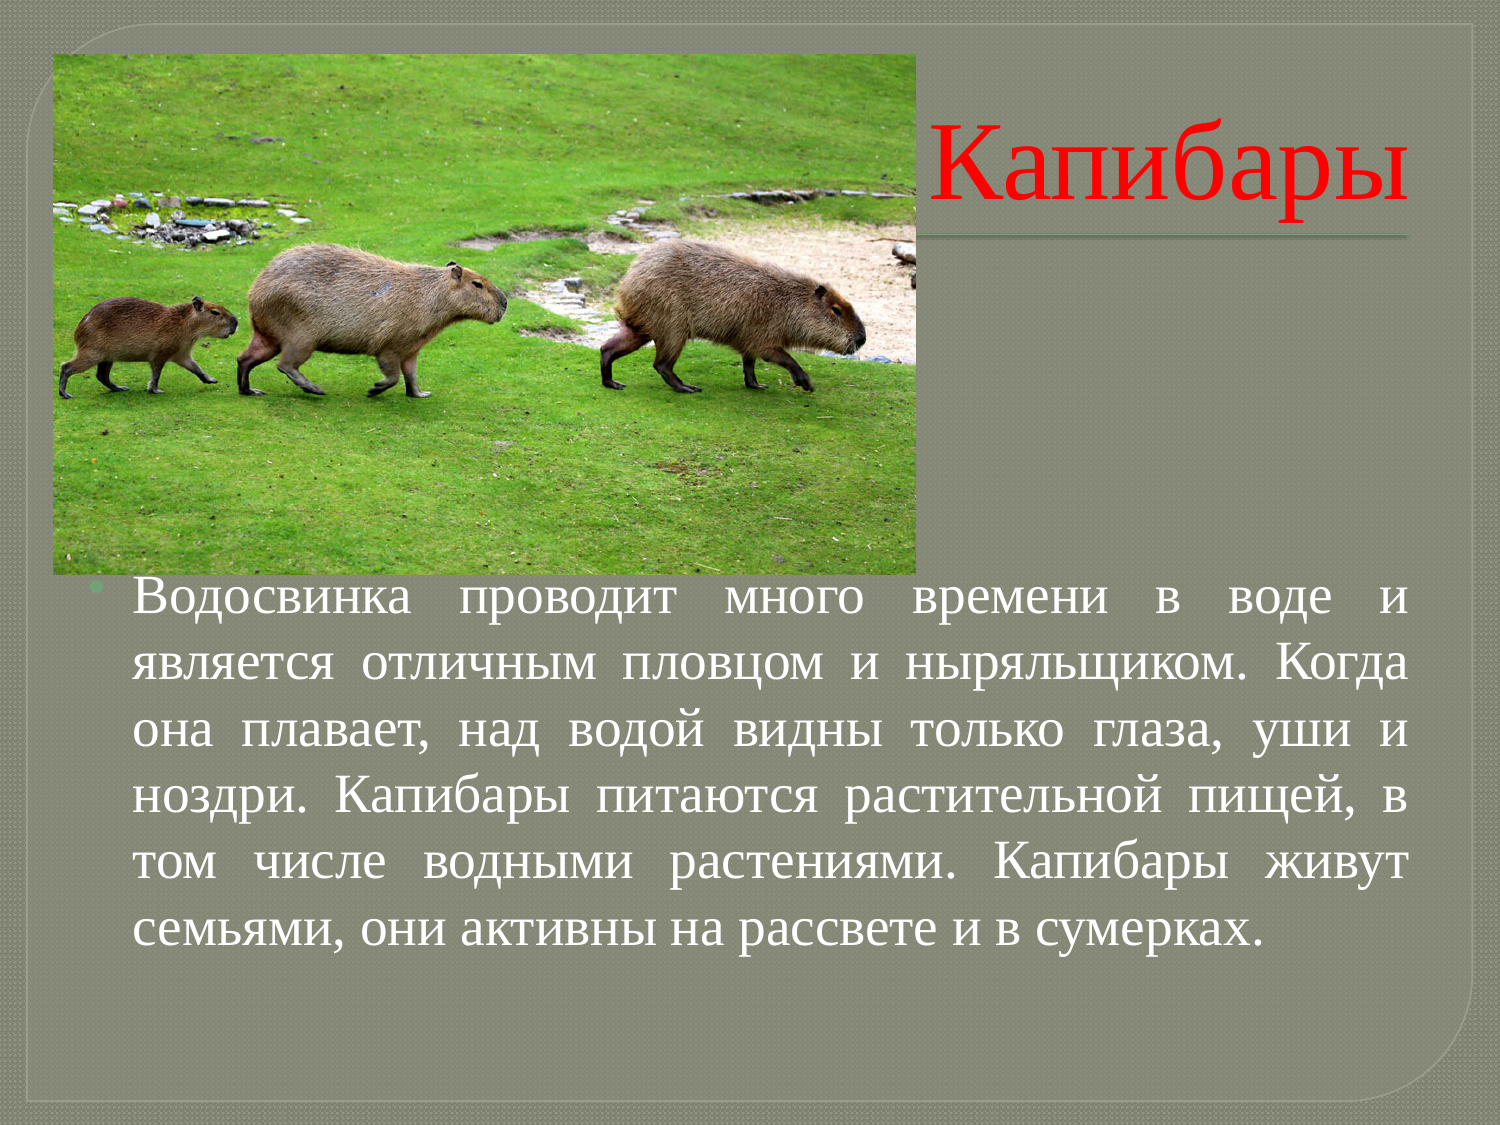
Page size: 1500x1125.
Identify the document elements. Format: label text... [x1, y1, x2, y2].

title Капибары [75, 41, 1425, 230]
list Водосвинка проводит много времени в воде и является отличным пловцом и ныряльщиком. Когда она плавает, над водой видны только глаза, уши и ноздри. Капибары питаются растительной пищей, в том числе водными растениями. Капибары живут семьями, они активны на рассвете и в сумерках. [75, 550, 1425, 1013]
picture [52, 54, 916, 575]
